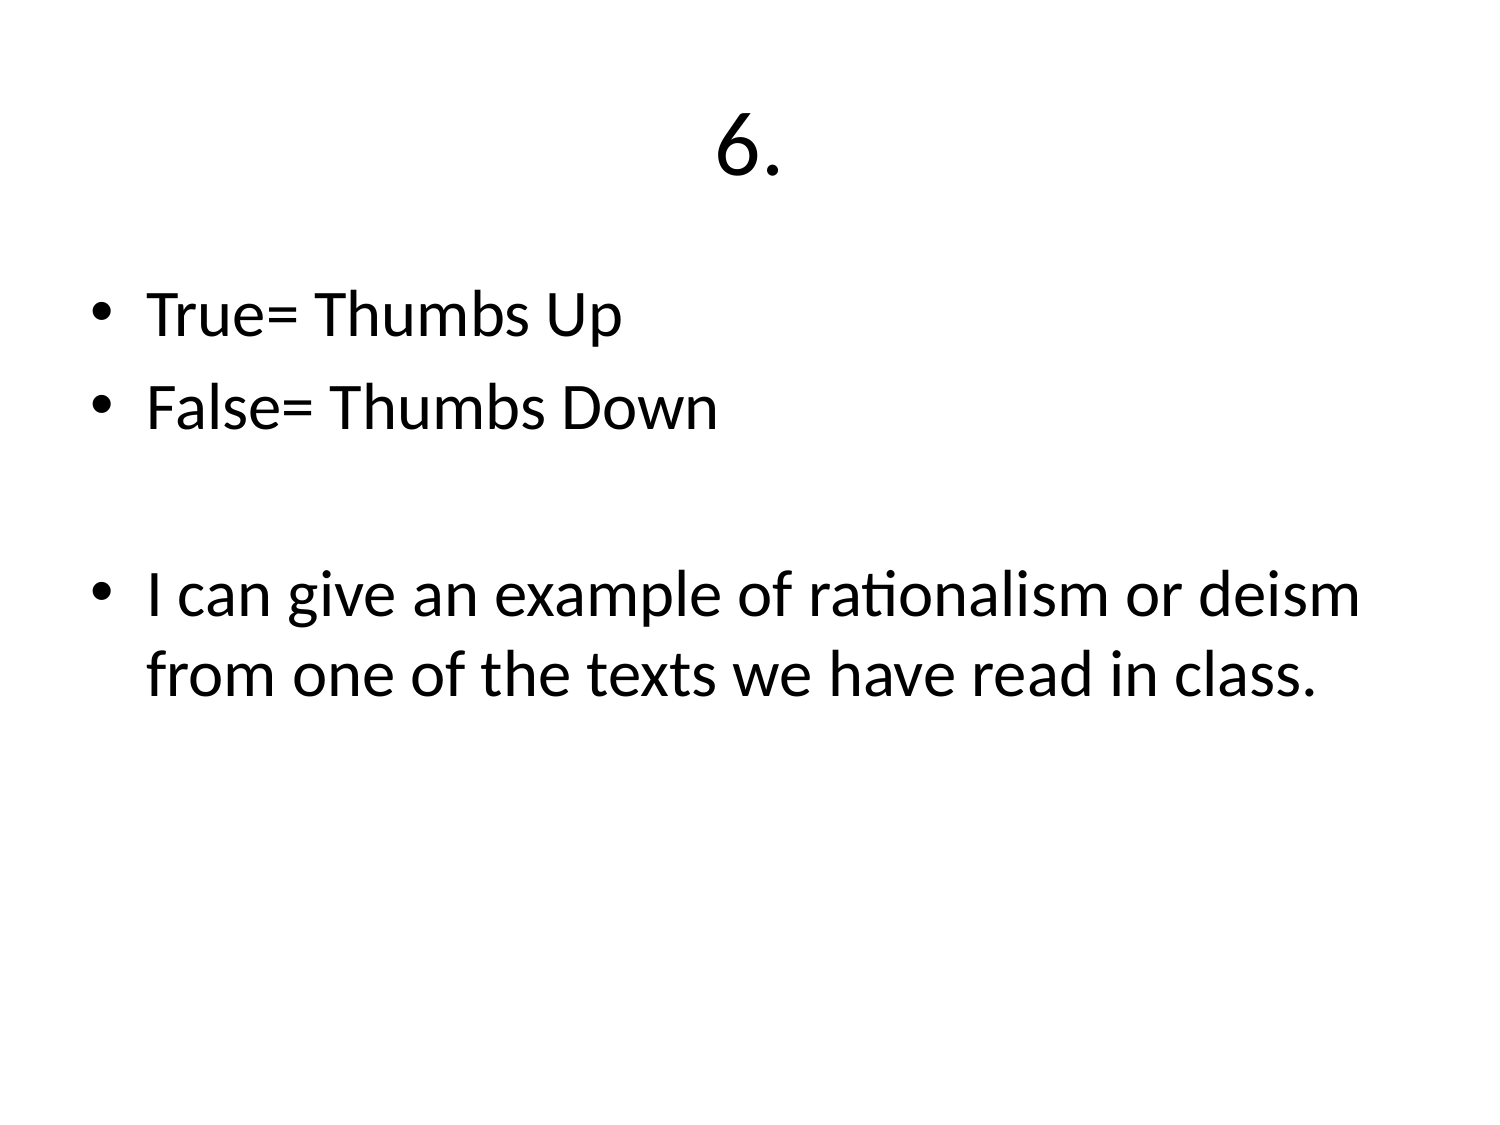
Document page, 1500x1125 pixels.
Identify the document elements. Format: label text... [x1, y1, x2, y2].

list True= Thumbs Up False= Thumbs Down I can give an example of rationalism or deism from one of the texts we have read in class. [75, 262, 1425, 1005]
title 6. [75, 45, 1425, 233]
